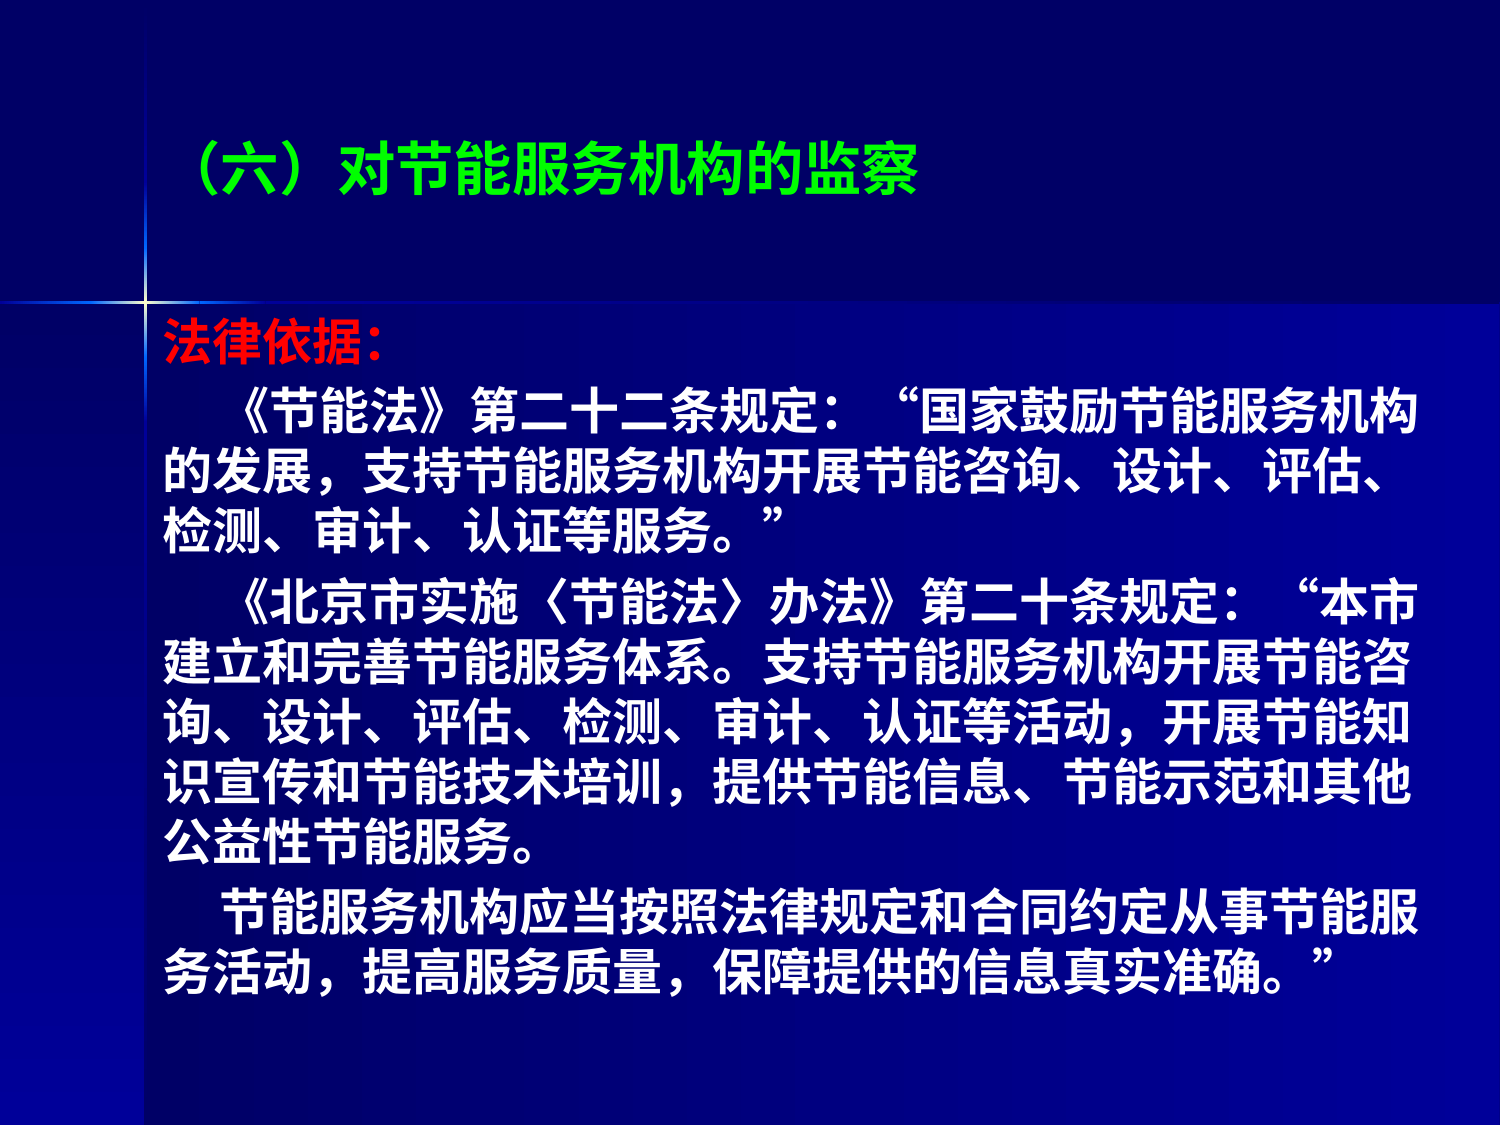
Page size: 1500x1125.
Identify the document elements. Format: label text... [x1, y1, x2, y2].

list 法律依据： 《节能法》第二十二条规定：“国家鼓励节能服务机构的发展，支持节能服务机构开展节能咨询、设计、评估、检测、审计、认证等服务。” 《北京市实施〈节能法〉办法》第二十条规定：“本市建立和完善节能服务体系。支持节能服务机构开展节能咨询、设计、评估、检测、审计、认证等活动，开展节能知识宣传和节能技术培训，提供节能信息、节能示范和其他公益性节能服务。 节能服务机构应当按照法律规定和合同约定从事节能服务活动，提高服务质量，保障提供的信息真实准确。” [147, 302, 1448, 1001]
title （六）对节能服务机构的监察 [147, 49, 1413, 286]
